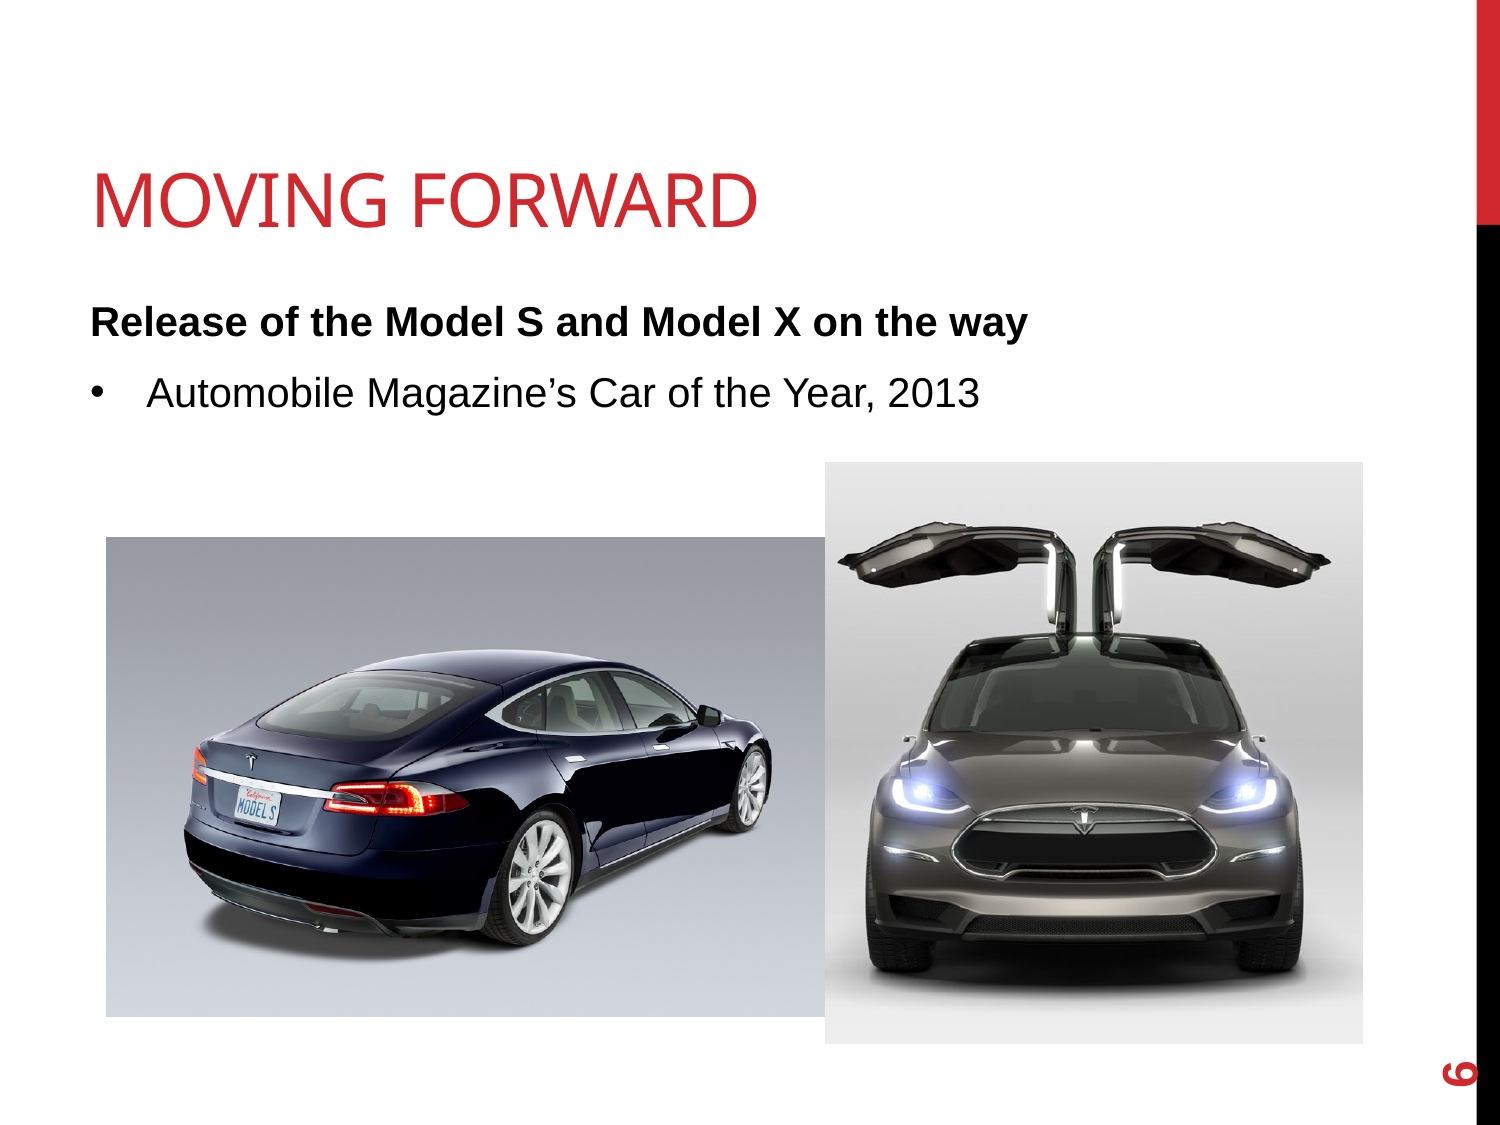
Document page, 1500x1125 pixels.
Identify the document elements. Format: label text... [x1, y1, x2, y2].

list Release of the Model S and Model X on the way Automobile Magazine’s Car of the Year, 2013 [75, 287, 1325, 1005]
slide_number 6 [1427, 887, 1488, 1104]
picture [105, 461, 1363, 1044]
title Moving forward [75, 25, 1025, 250]
